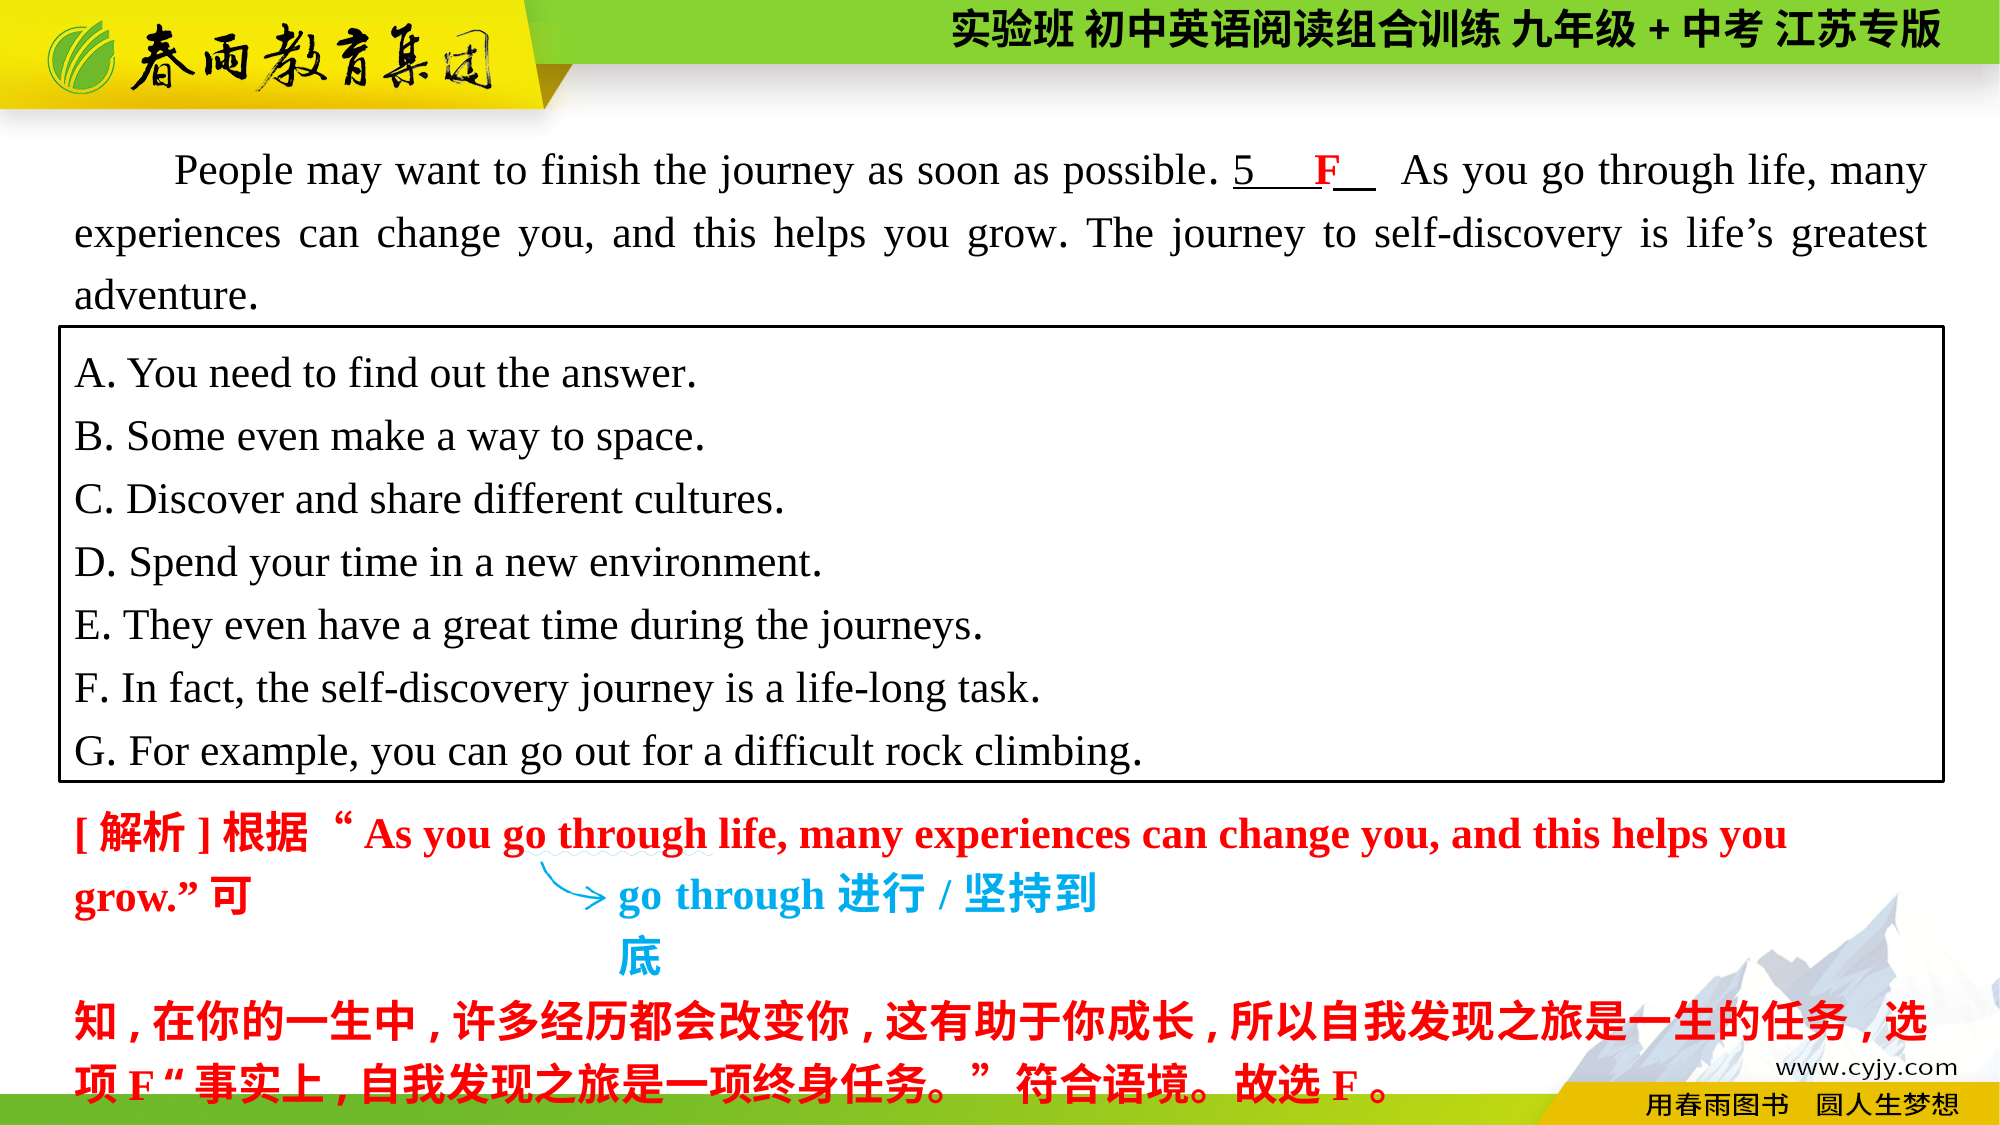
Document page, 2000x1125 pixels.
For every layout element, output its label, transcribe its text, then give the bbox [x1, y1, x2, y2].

list People may want to finish the journey as soon as possible. 5 As you go through life, many experiences can change you, and this helps you grow. The journey to self-discovery is life’s greatest adventure. [59, 122, 1944, 323]
text_box go through进行/坚持到底 [603, 847, 1114, 926]
picture [0, 0, 2000, 1125]
text_box [解析]根据“As you go through life, many experiences can change you, and this helps you grow.”可 知,在你的一生中,许多经历都会改变你,这有助于你成长,所以自我发现之旅是一生的任务,选项F “事实上,自我发现之旅是一项终身任务。”符合语境。故选F。 [59, 786, 1944, 1117]
text_box F [1299, 123, 1357, 201]
text_box A. You need to find out the answer. B. Some even make a way to space. C. Discover and share different cultures. D. Spend your time in a new environment. E. They even have a great time during the journeys. F. In fact, the self-discovery journey is a life-long task. G. For example, you can go out for a difficult rock climbing. [59, 326, 1944, 782]
